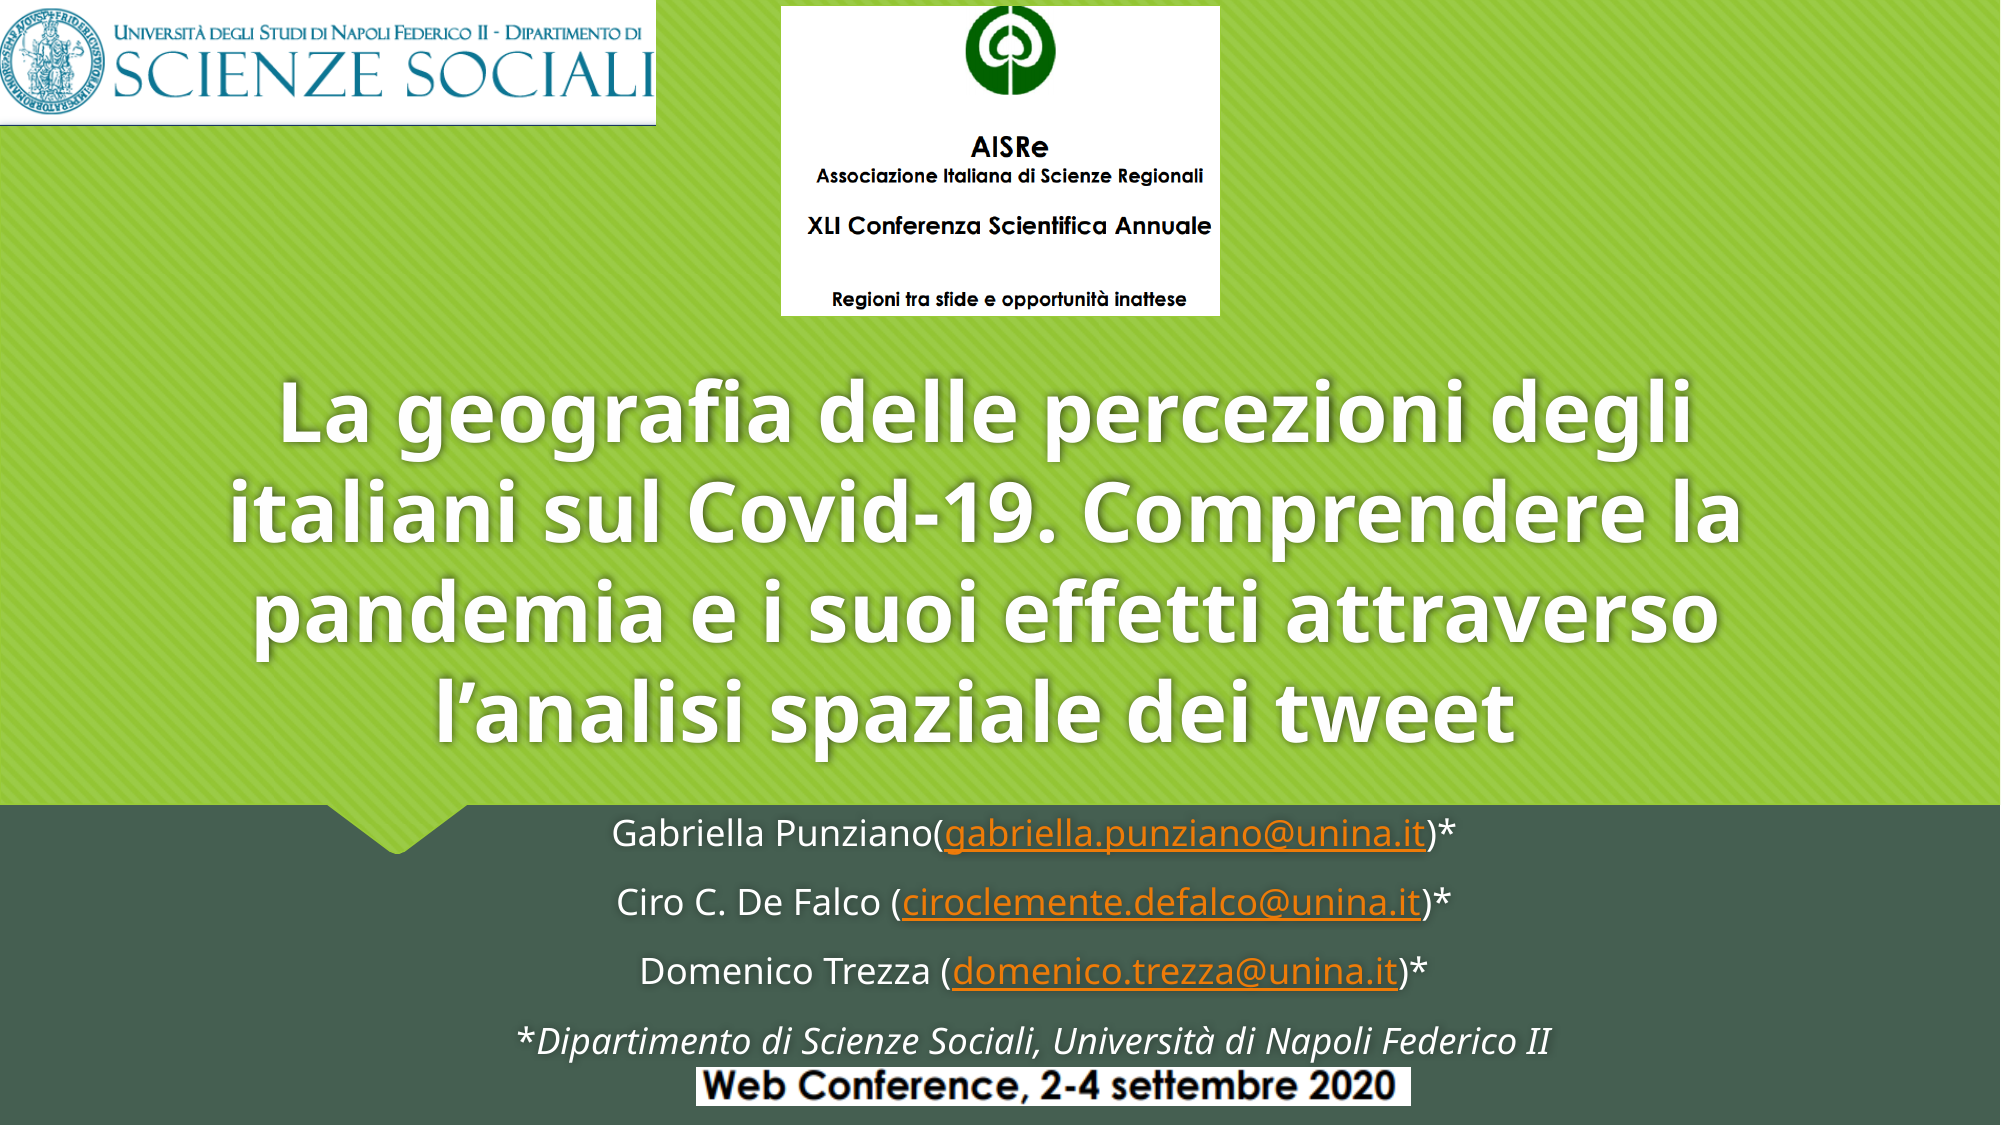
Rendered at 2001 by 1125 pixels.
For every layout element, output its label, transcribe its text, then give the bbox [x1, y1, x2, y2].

title La geografia delle percezioni degli italiani sul Covid-19. Comprendere la pandemia e i suoi effetti attraverso l’analisi spaziale dei tweet [105, 201, 1868, 794]
picture [0, 0, 656, 126]
picture [696, 1067, 1411, 1106]
subtitle Gabriella Punziano(gabriella.punziano@unina.it)* Ciro C. De Falco (ciroclemente.defalco@unina.it)* Domenico Trezza (domenico.trezza@unina.it)* *Dipartimento di Scienze Sociali, Università di Napoli Federico II [68, 802, 2000, 1010]
picture [779, 5, 1221, 317]
